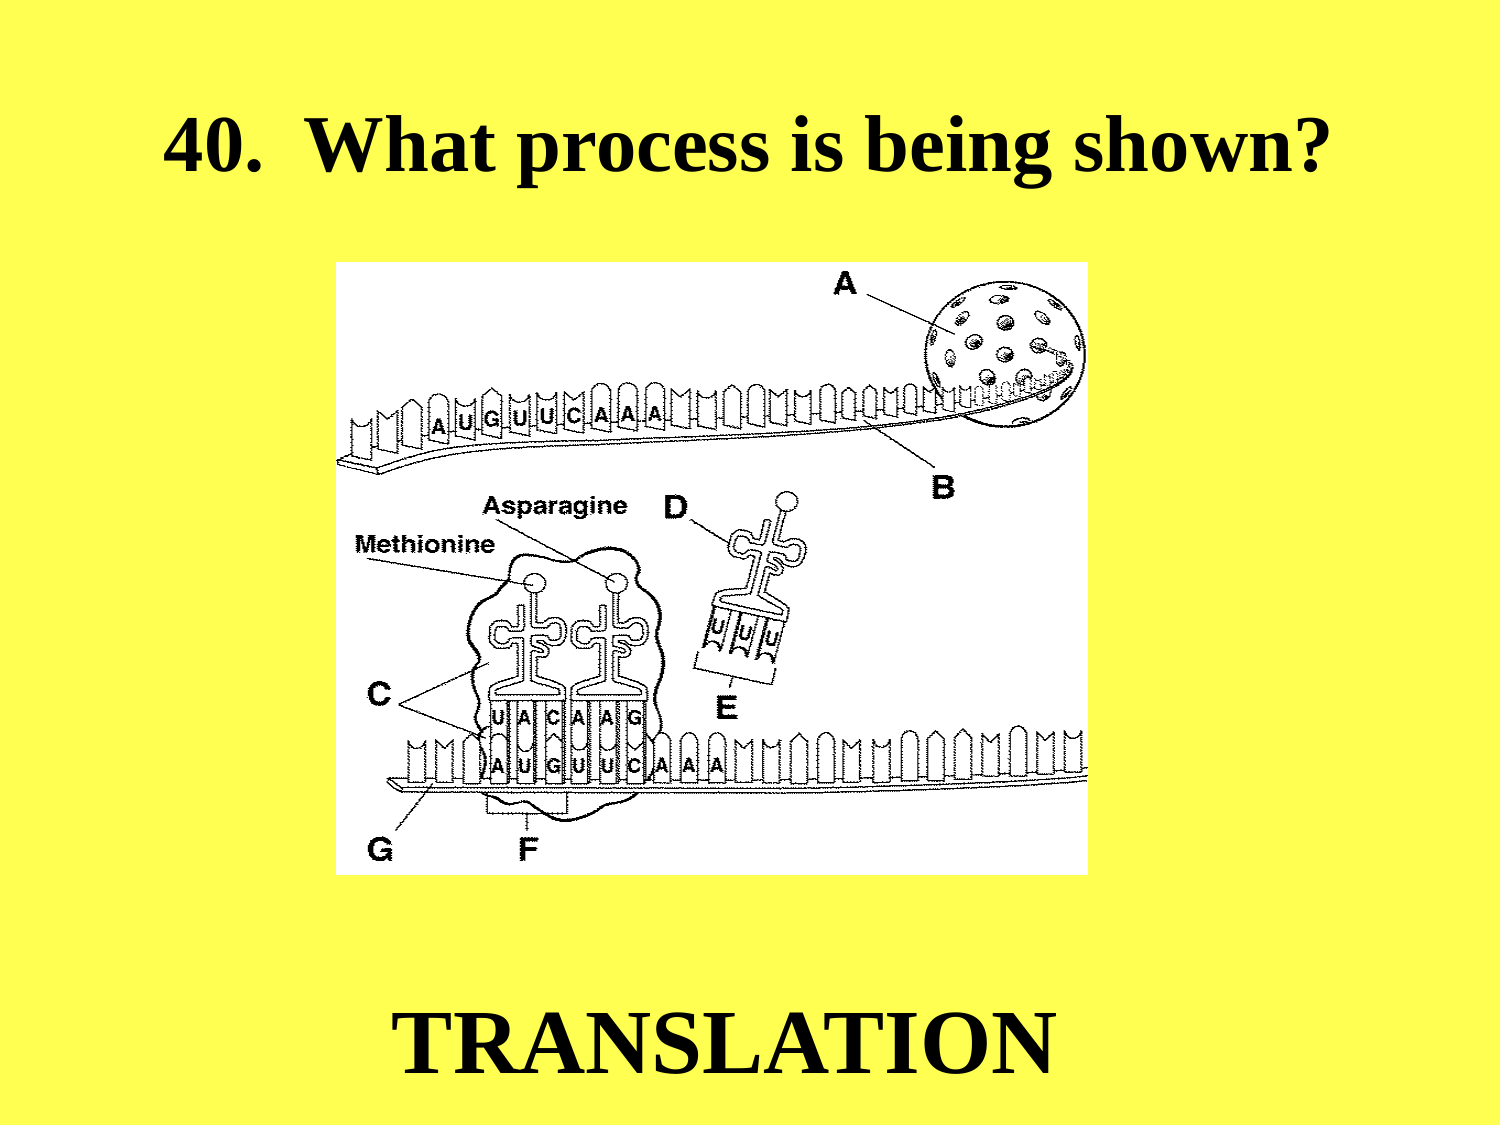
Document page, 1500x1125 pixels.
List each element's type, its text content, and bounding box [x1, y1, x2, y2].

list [336, 262, 1088, 876]
text_box TRANSLATION [262, 974, 1188, 1100]
title 40. What process is being shown? [75, 45, 1425, 233]
